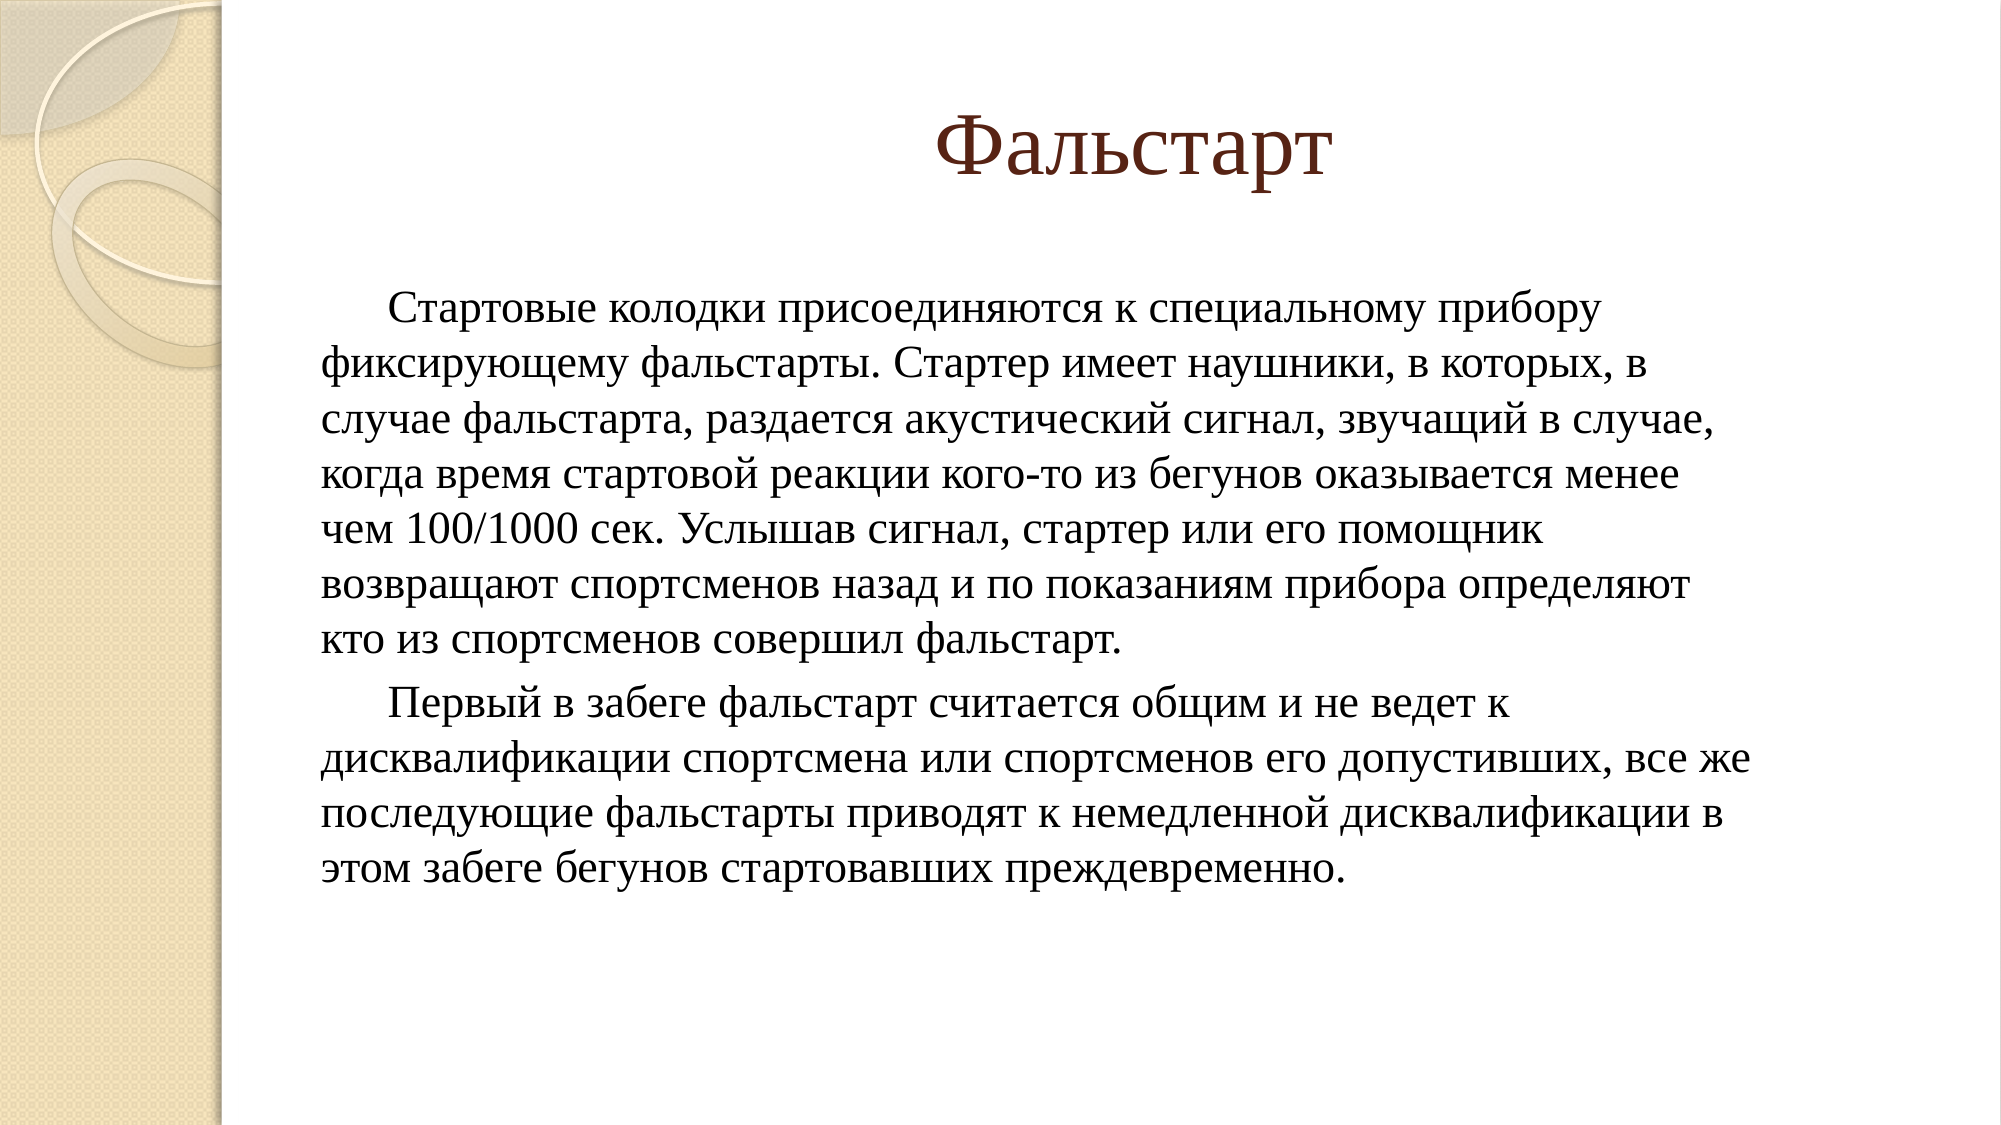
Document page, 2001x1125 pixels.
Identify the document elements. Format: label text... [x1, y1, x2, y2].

list Стартовые колодки присоединяются к специальному прибору фиксирующему фальстарты. Стартер имеет наушники, в которых, в случае фальстарта, раздается акустический сигнал, звучащий в случае, когда время стартовой реакции кого-то из бегунов оказывается менее чем 100/1000 сек. Услышав сигнал, стартер или его помощник возвращают спортсменов назад и по показаниям прибора определяют кто из спортсменов совершил фальстарт. Первый в забеге фальстарт считается общим и не ведет к дисквалификации спортсмена или спортсменов его допустивших, все же последующие фальстарты приводят к немедленной дисквалификации в этом забеге бегунов стартовавших преждевременно. [306, 269, 1774, 958]
title Фальстарт [313, 45, 1954, 233]
